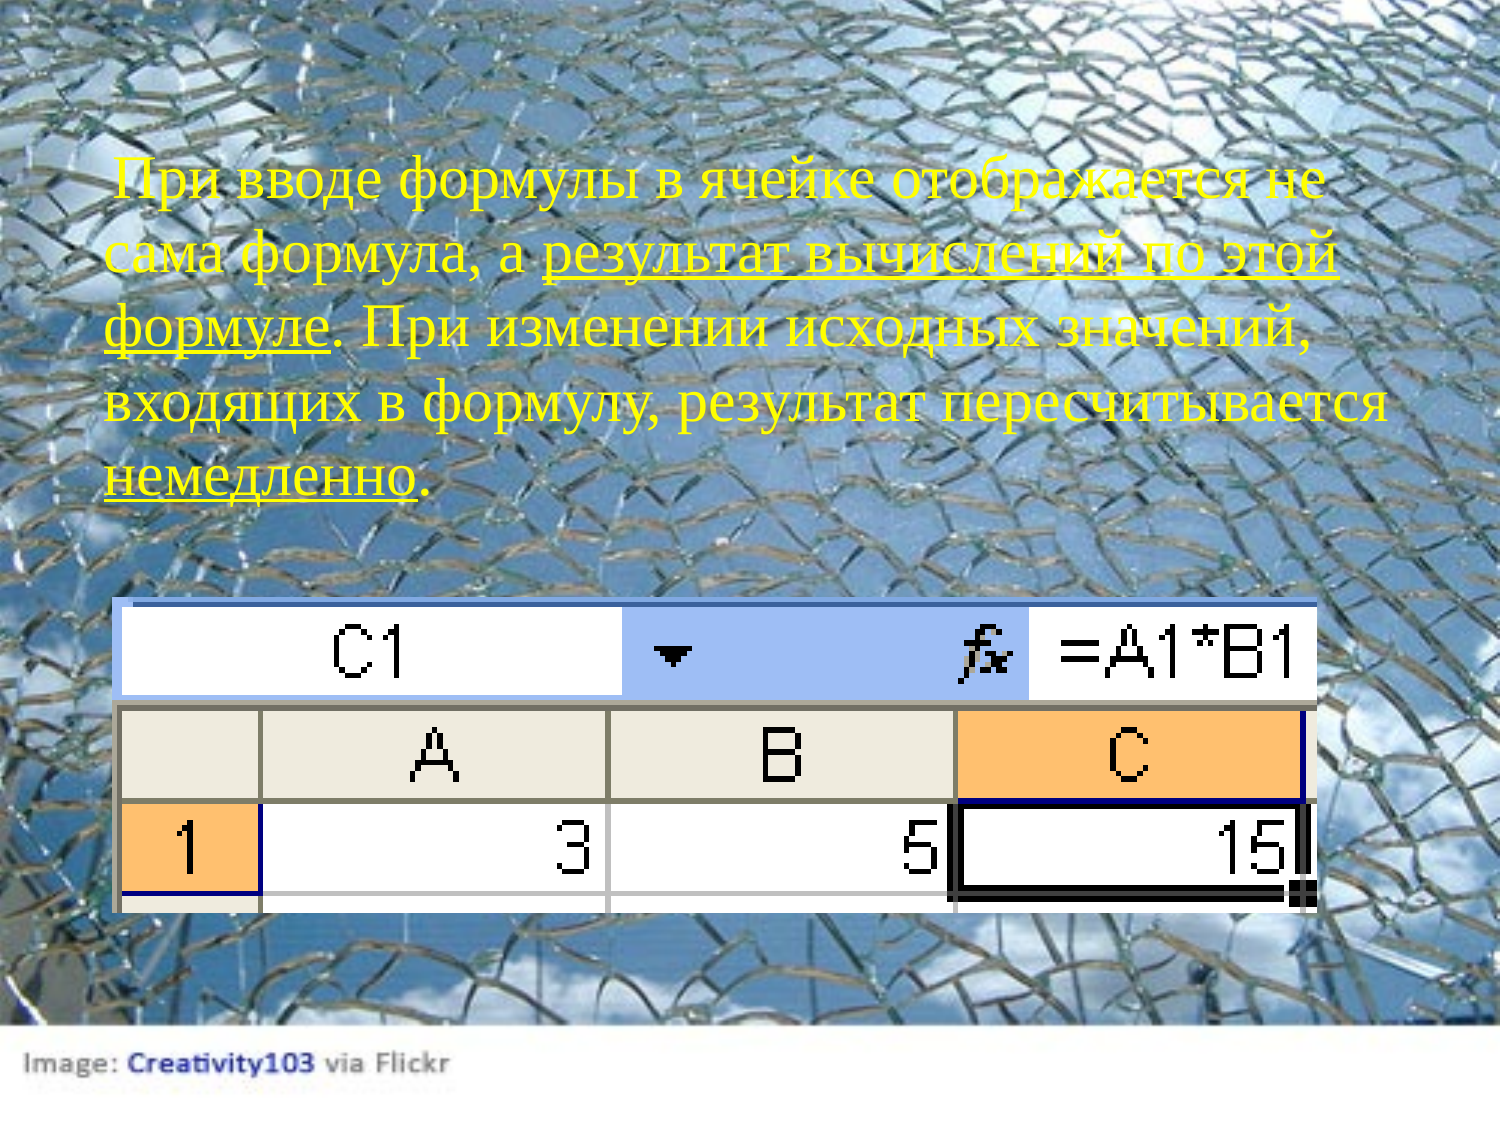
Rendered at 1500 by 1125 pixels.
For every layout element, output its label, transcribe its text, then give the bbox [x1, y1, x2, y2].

picture [0, 0, 1500, 1125]
title При вводе формулы в ячейке отображается не сама формула, а результат вычислений по этой формуле. При изменении исходных значений, входящих в формулу, результат пересчитывается немедленно. [88, 125, 1412, 516]
